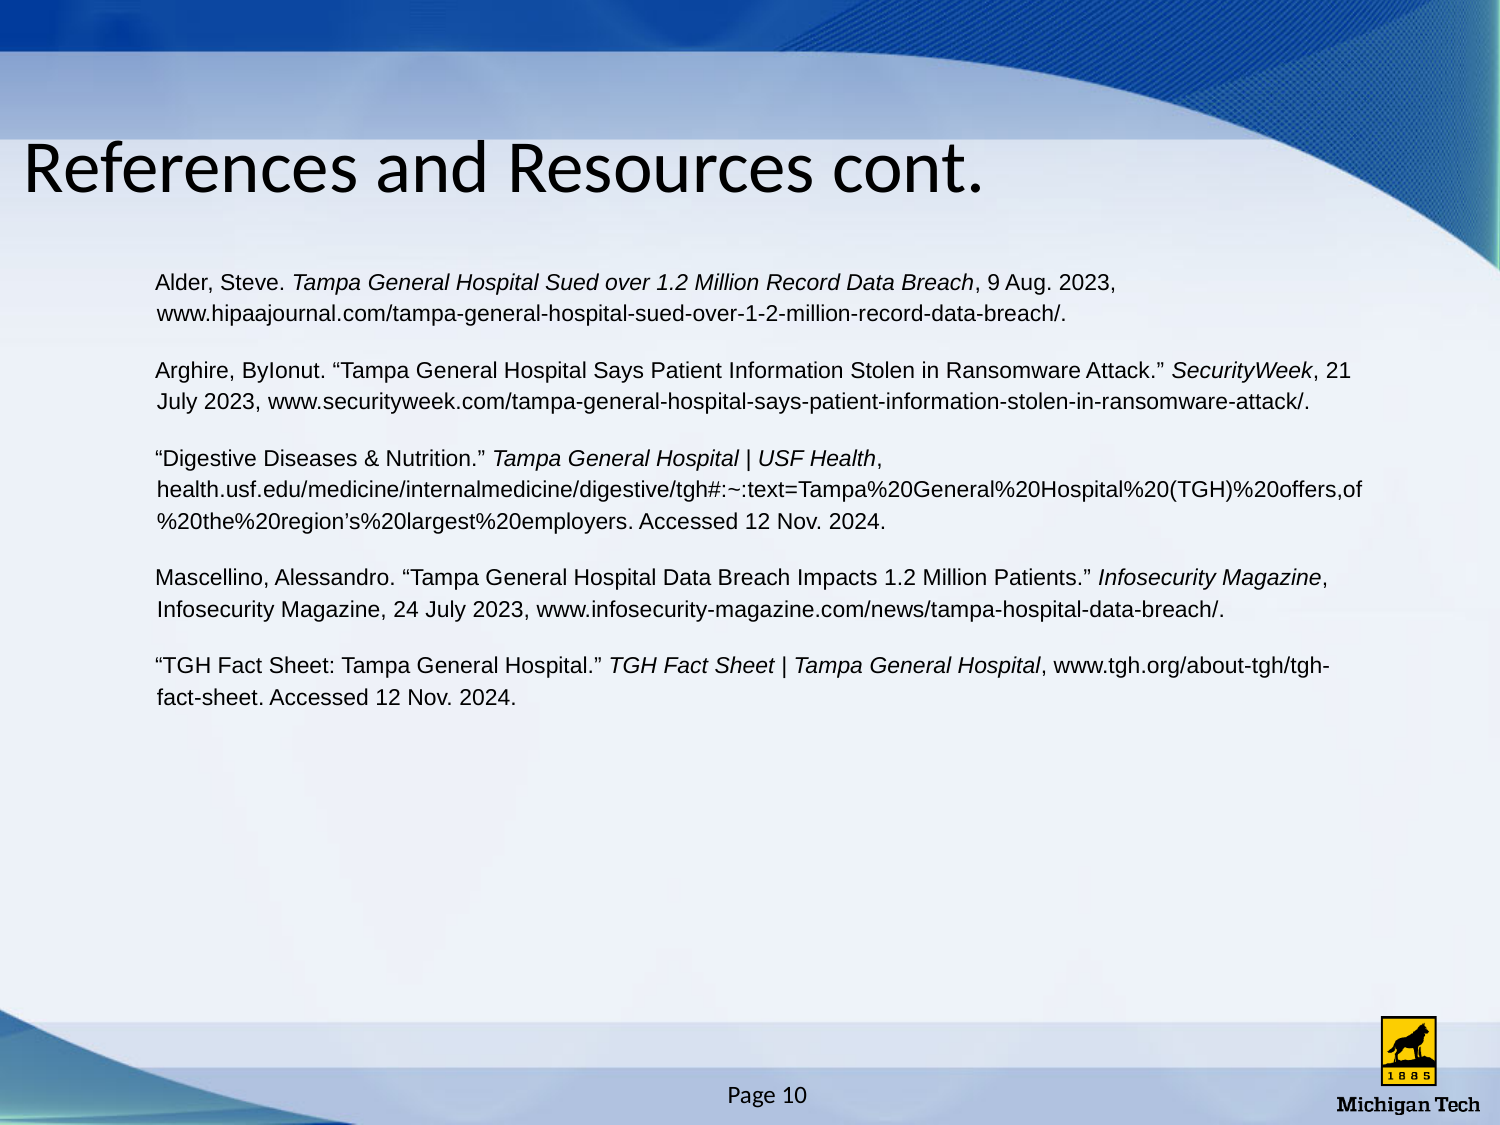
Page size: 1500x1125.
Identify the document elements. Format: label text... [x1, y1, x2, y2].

title References and Resources cont. [12, 75, 1263, 263]
picture [0, 0, 1500, 1125]
list Alder, Steve. Tampa General Hospital Sued over 1.2 Million Record Data Breach, 9 Aug. 2023, www.hipaajournal.com/tampa-general-hospital-sued-over-1-2-million-record-data-breach/. Arghire, ByIonut. “Tampa General Hospital Says Patient Information Stolen in Ransomware Attack.” SecurityWeek, 21 July 2023, www.securityweek.com/tampa-general-hospital-says-patient-information-stolen-in-ransomware-attack/. “Digestive Diseases & Nutrition.” Tampa General Hospital | USF Health, health.usf.edu/medicine/internalmedicine/digestive/tgh#:~:text=Tampa%20General%20Hospital%20(TGH)%20offers,of%20the%20region’s%20largest%20employers. Accessed 12 Nov. 2024. Mascellino, Alessandro. “Tampa General Hospital Data Breach Impacts 1.2 Million Patients.” Infosecurity Magazine, Infosecurity Magazine, 24 July 2023, www.infosecurity-magazine.com/news/tampa-hospital-data-breach/. “TGH Fact Sheet: Tampa General Hospital.” TGH Fact Sheet | Tampa General Hospital, www.tgh.org/about-tgh/tgh-fact-sheet. Accessed 12 Nov. 2024. [87, 251, 1382, 966]
